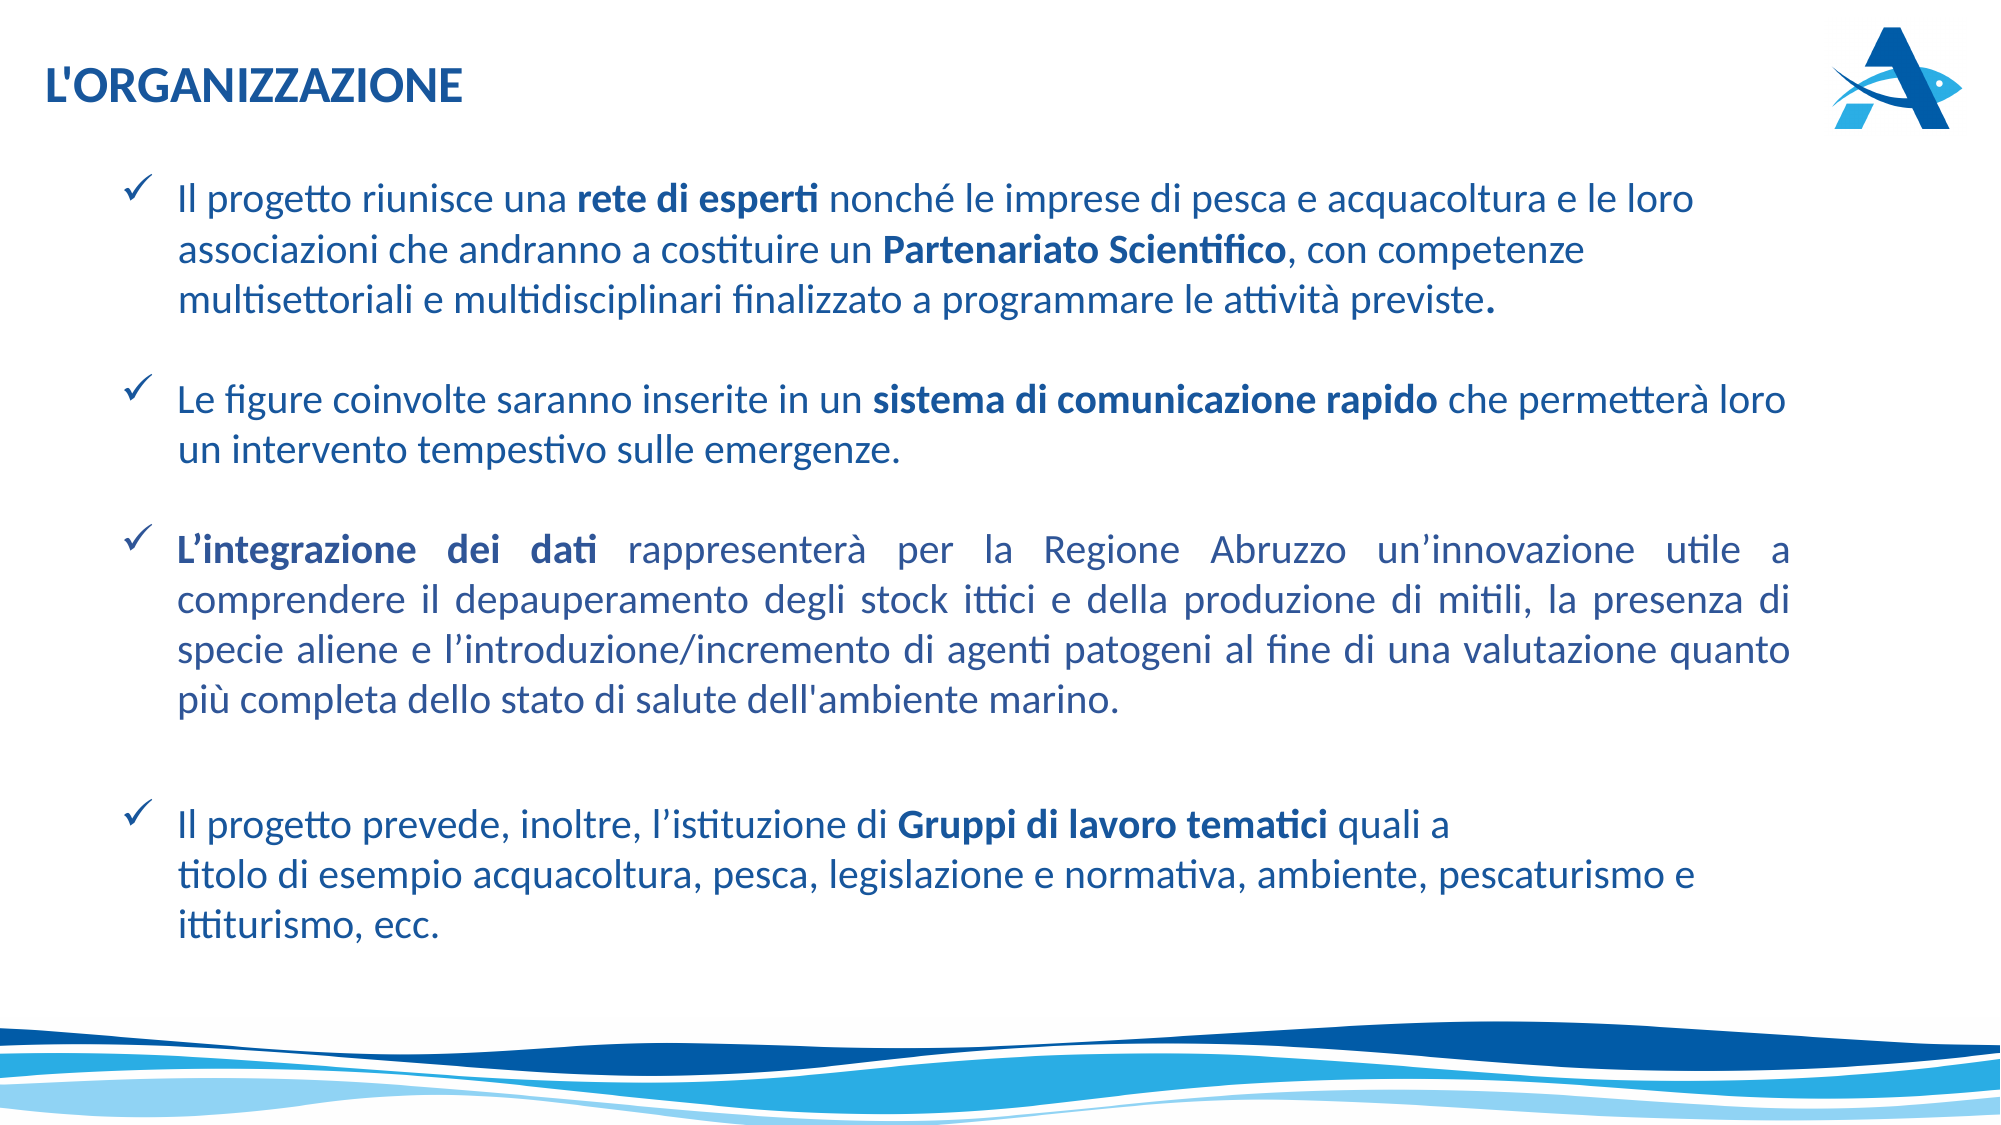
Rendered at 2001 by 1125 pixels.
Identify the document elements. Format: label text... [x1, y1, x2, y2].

picture [1824, 17, 1967, 136]
text_box Il progetto riunisce una rete di esperti nonché le imprese di pesca e acquacoltura e le loro associazioni che andranno a costituire un Partenariato Scientifico, con competenze multisettoriali e multidisciplinari finalizzato a programmare le attività previste. Le figure coinvolte saranno inserite in un sistema di comunicazione rapido che permetterà loro un intervento tempestivo sulle emergenze. L’integrazione dei dati rappresenterà per la Regione Abruzzo un’innovazione utile a comprendere il depauperamento degli stock ittici e della produzione di mitili, la presenza di specie aliene e l’introduzione/incremento di agenti patogeni al fine di una valutazione quanto più completa dello stato di salute dell'ambiente marino. Il progetto prevede, inoltre, l’istituzione di Gruppi di lavoro tematici quali a titolo di esempio acquacoltura, pesca, legislazione e normativa, ambiente, pescaturismo e ittiturismo, ecc. [106, 163, 1807, 954]
title L'ORGANIZZAZIONE [30, 35, 1756, 136]
picture [0, 1017, 2000, 1125]
